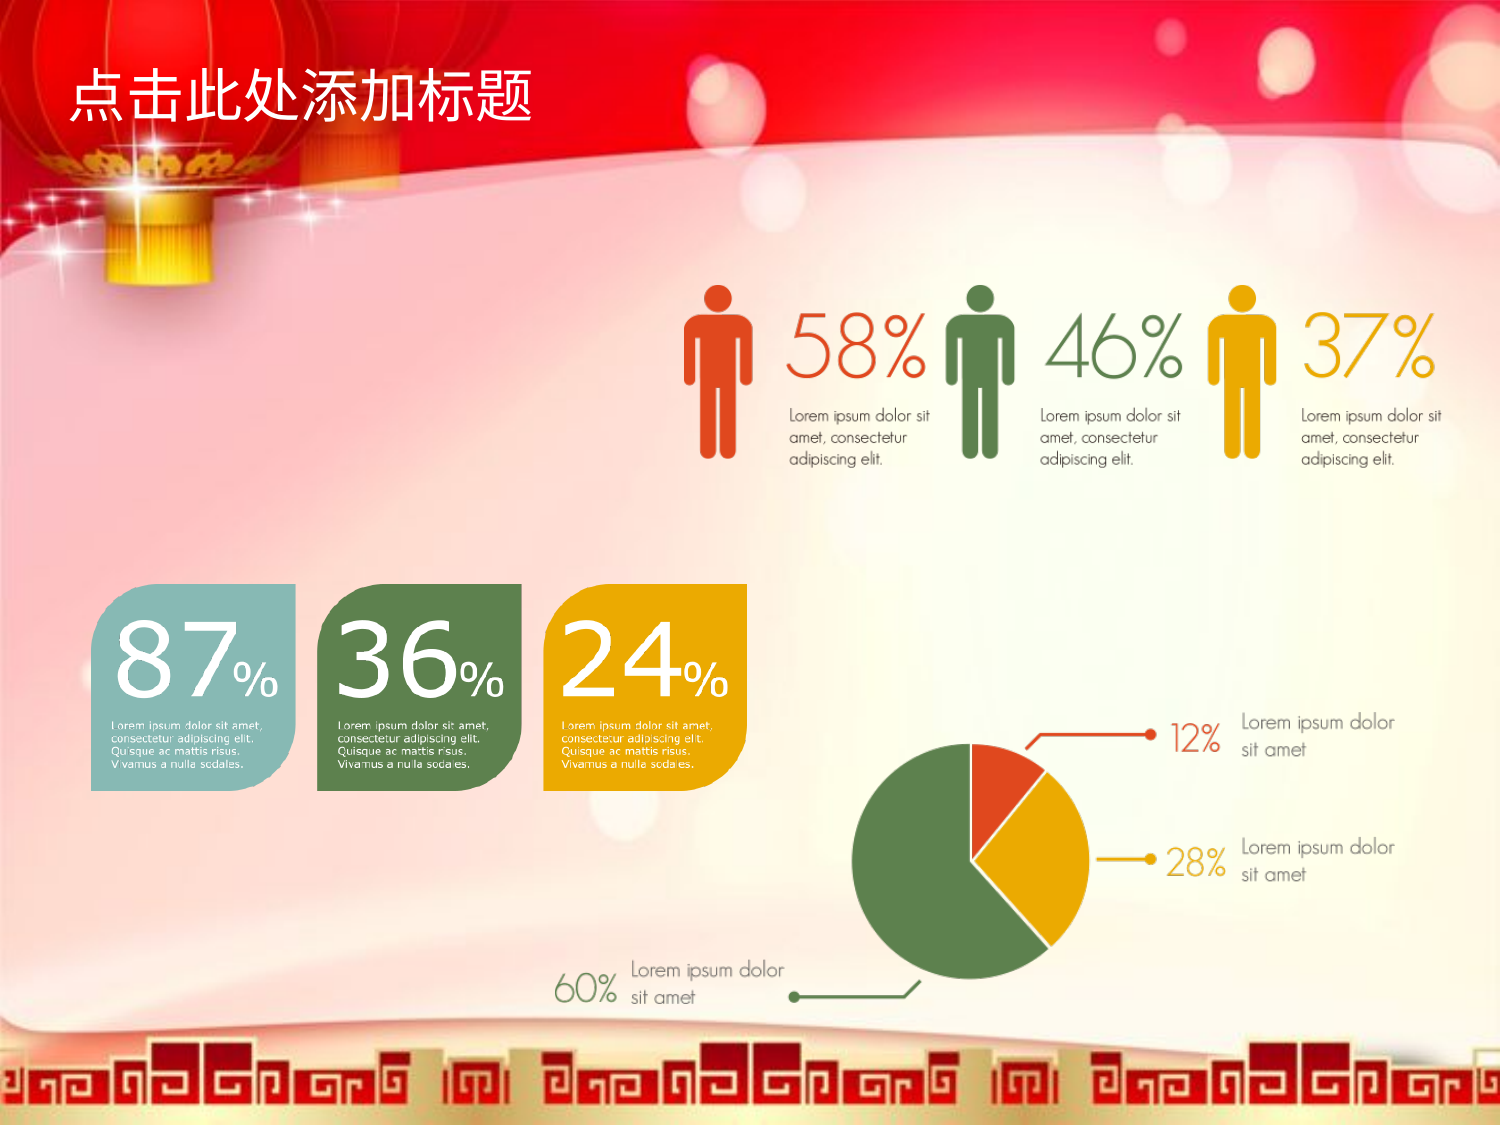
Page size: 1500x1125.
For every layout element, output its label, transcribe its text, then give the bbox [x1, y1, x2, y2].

picture [0, 0, 1500, 1125]
text_box 点击此处添加标题 [53, 52, 1129, 137]
